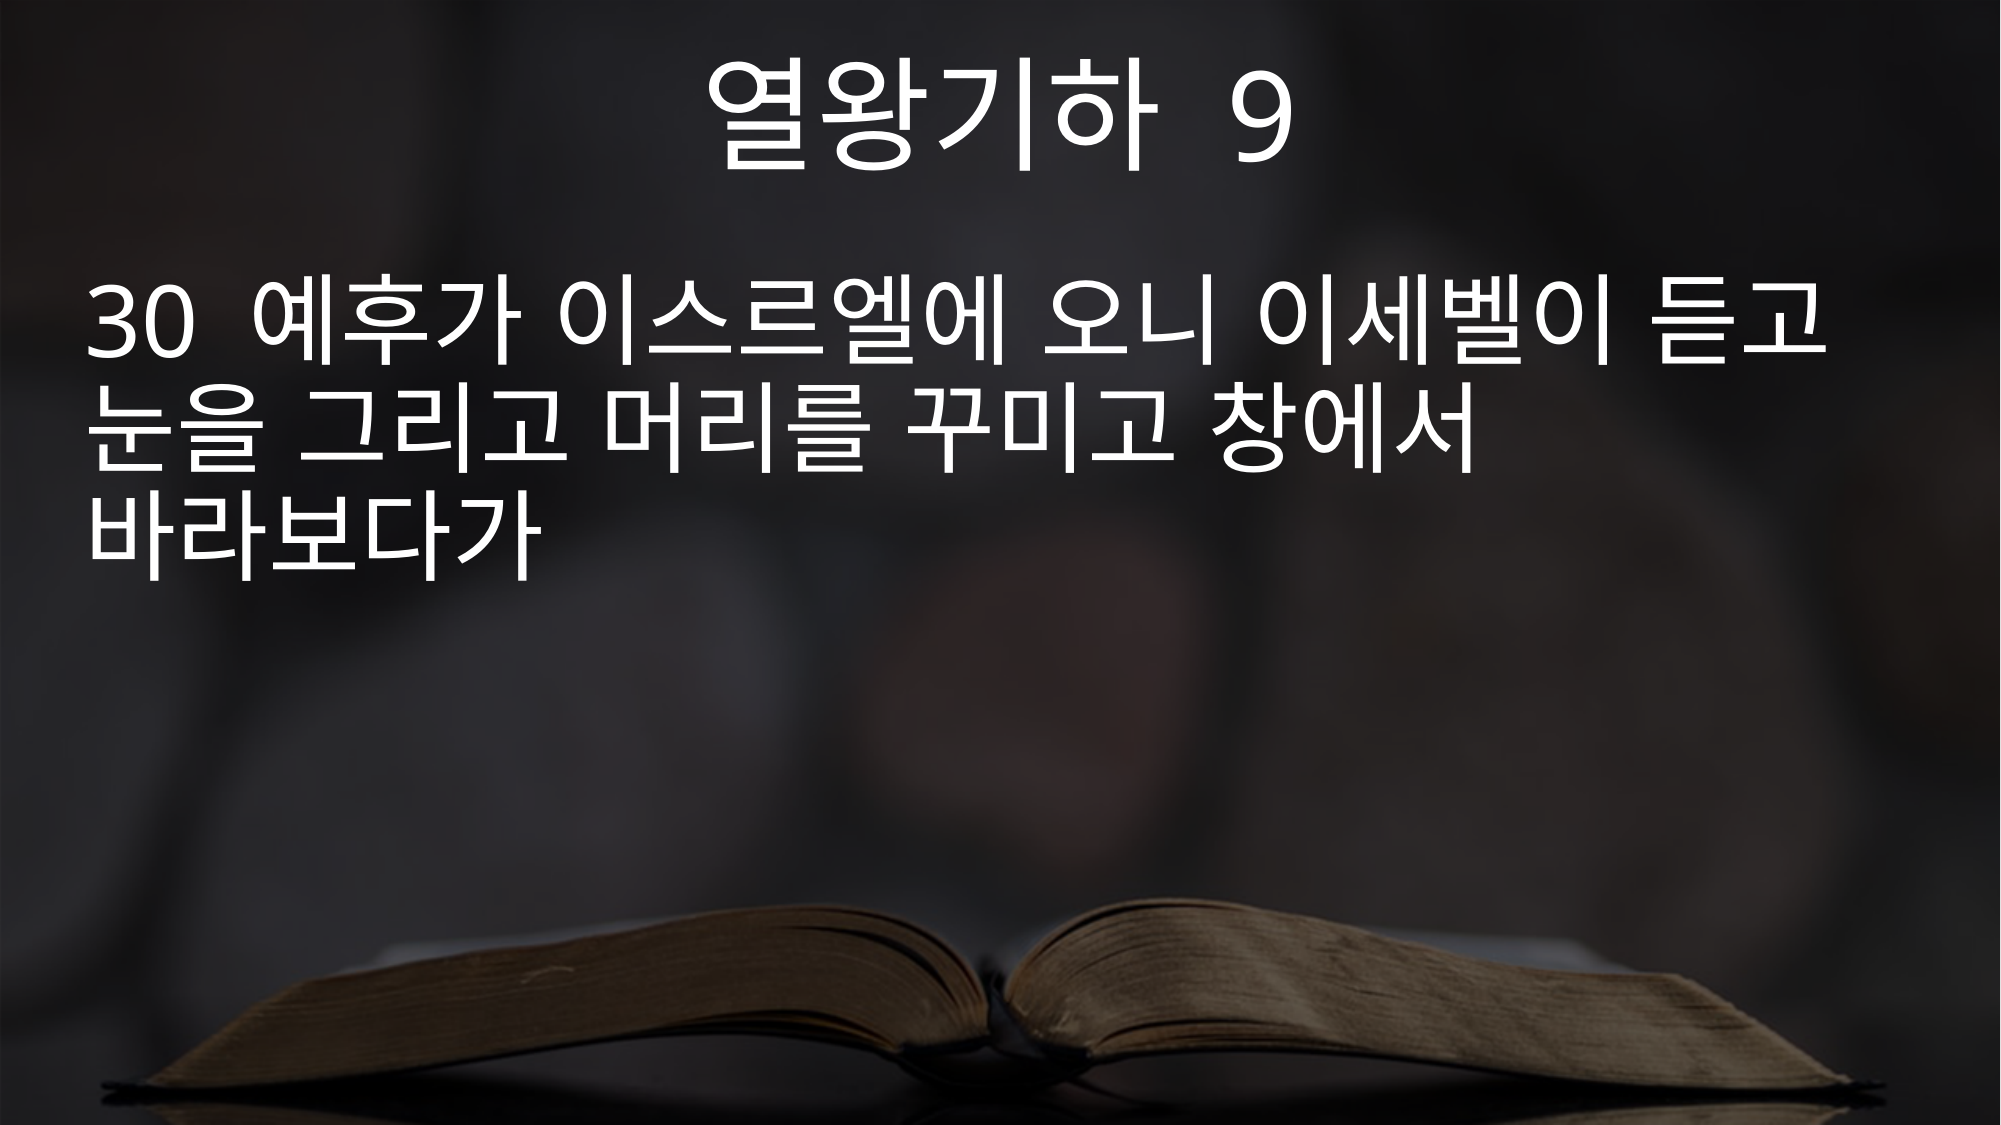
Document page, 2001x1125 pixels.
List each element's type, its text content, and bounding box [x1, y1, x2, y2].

picture [0, 0, 2001, 1125]
footer 열왕기하 9 [0, 32, 2000, 192]
list 30 예후가 이스르엘에 오니 이세벨이 듣고 눈을 그리고 머리를 꾸미고 창에서 바라보다가 [69, 263, 1953, 423]
